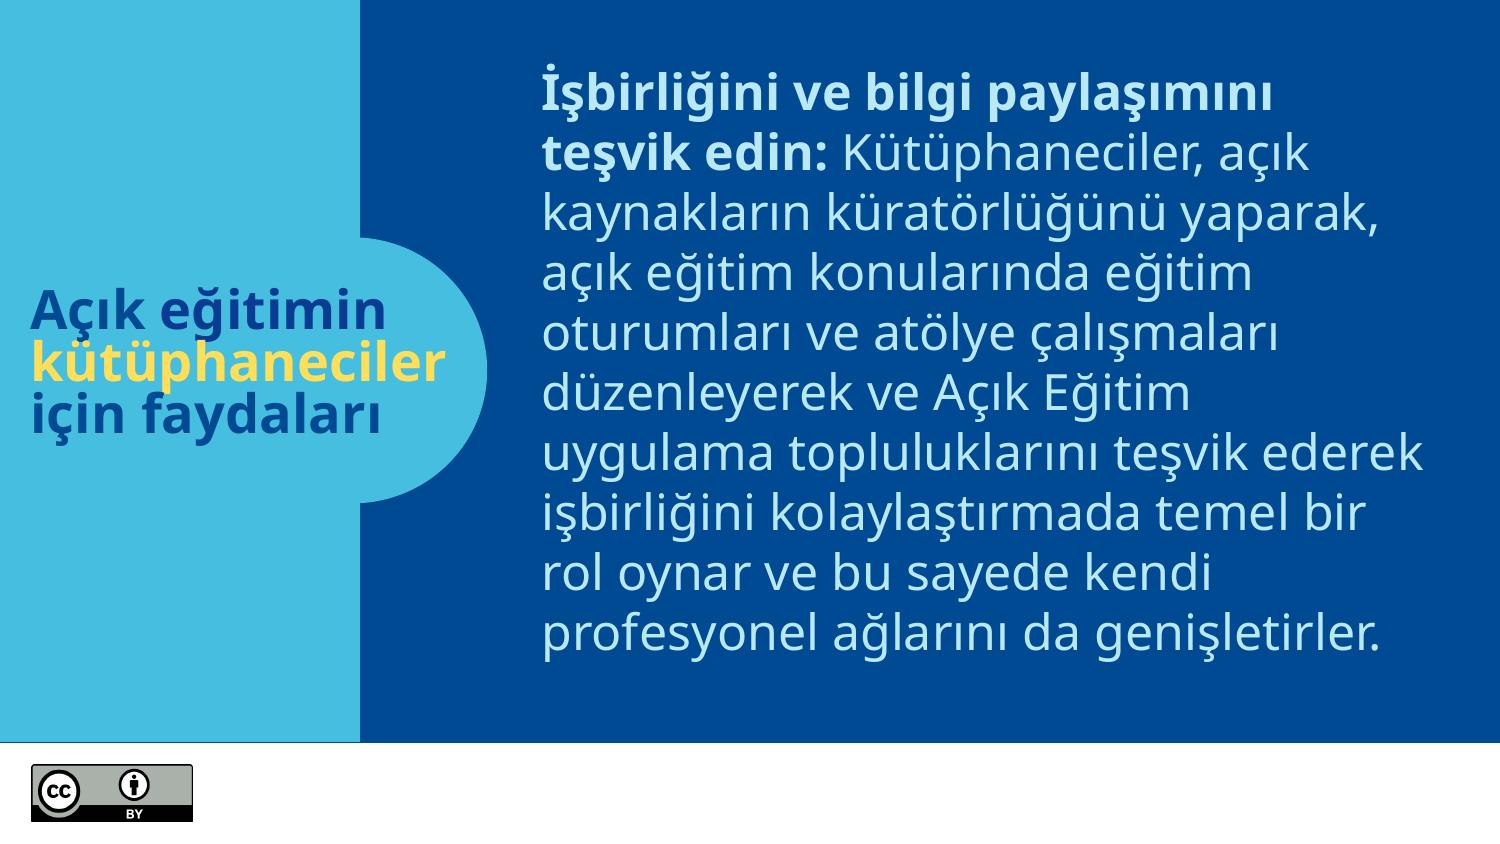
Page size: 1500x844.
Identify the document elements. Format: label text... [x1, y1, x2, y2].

text_box [0, 750, 1500, 844]
text_box [465, 297, 488, 444]
picture [31, 764, 193, 822]
text_box İşbirliğini ve bilgi paylaşımını teşvik edin: Kütüphaneciler, açık kaynakların küratörlüğünü yaparak, açık eğitim konularında eğitim oturumları ve atölye çalışmaları düzenleyerek ve Açık Eğitim uygulama topluluklarını teşvik ederek işbirliğini kolaylaştırmada temel bir rol oynar ve bu sayede kendi profesyonel ağlarını da genişletirler. [526, 45, 1441, 676]
text_box [252, 459, 453, 504]
text_box [0, 0, 361, 742]
text_box [260, 237, 445, 273]
text_box Açık eğitimin kütüphaneciler için faydaları [15, 273, 465, 459]
